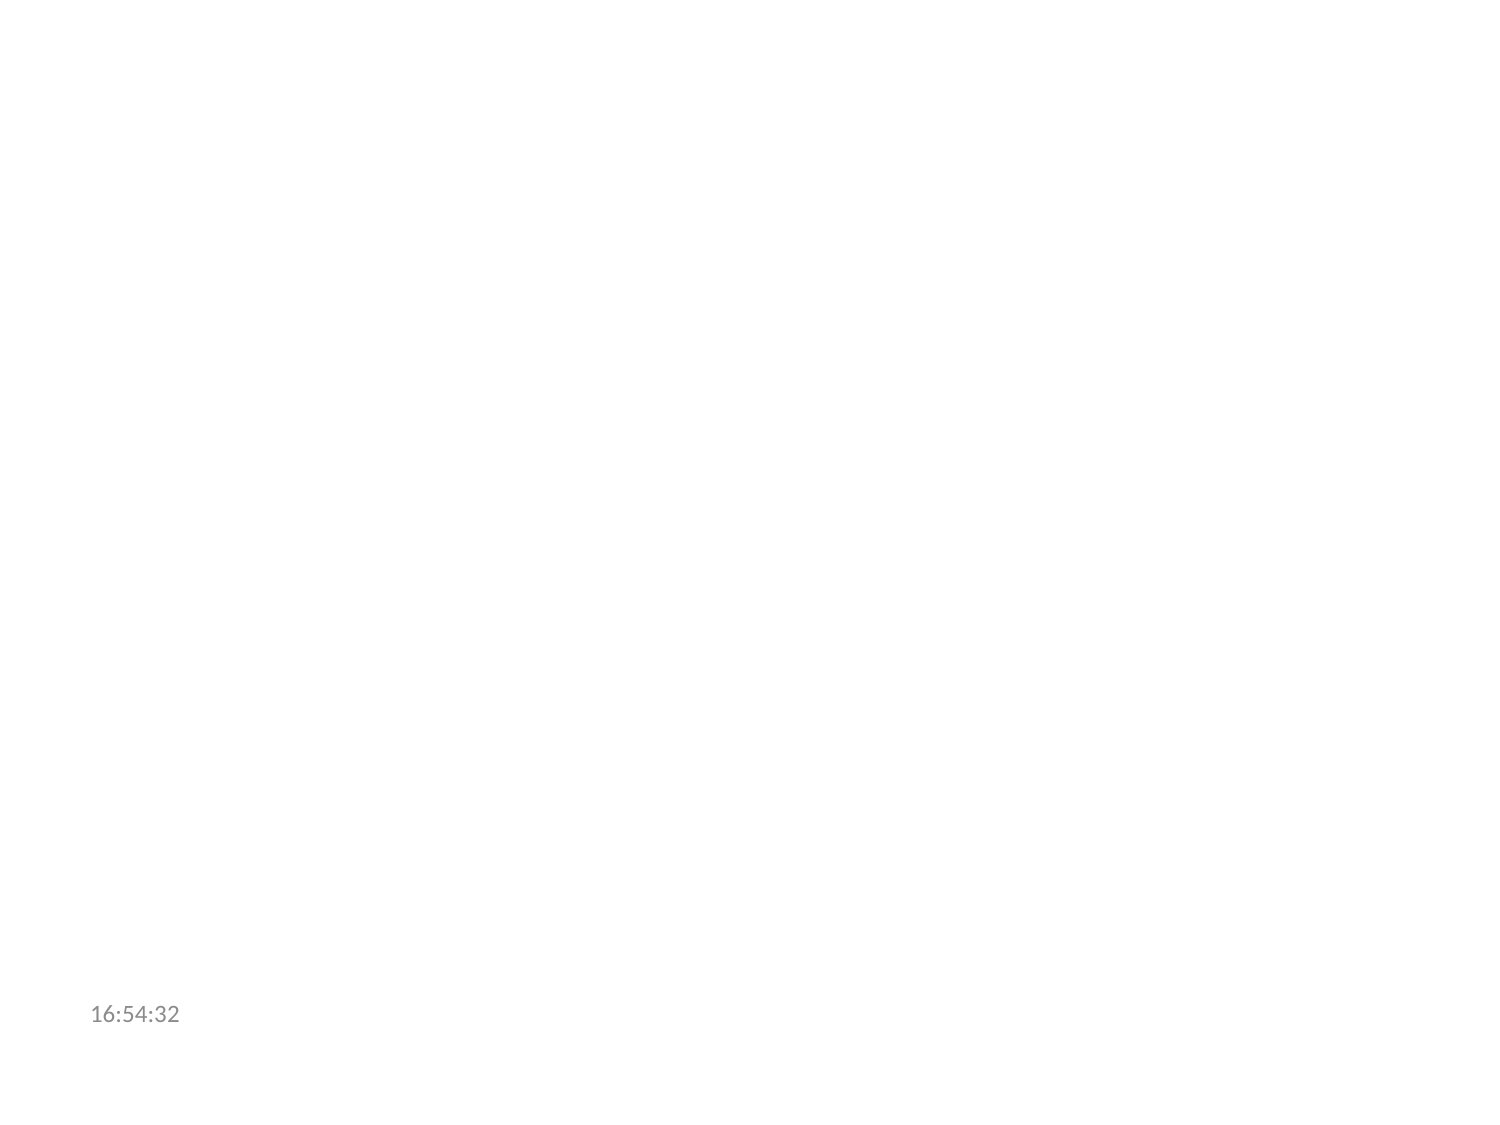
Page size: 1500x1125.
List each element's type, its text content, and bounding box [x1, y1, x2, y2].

text_box 15:35:09 [75, 982, 425, 1043]
